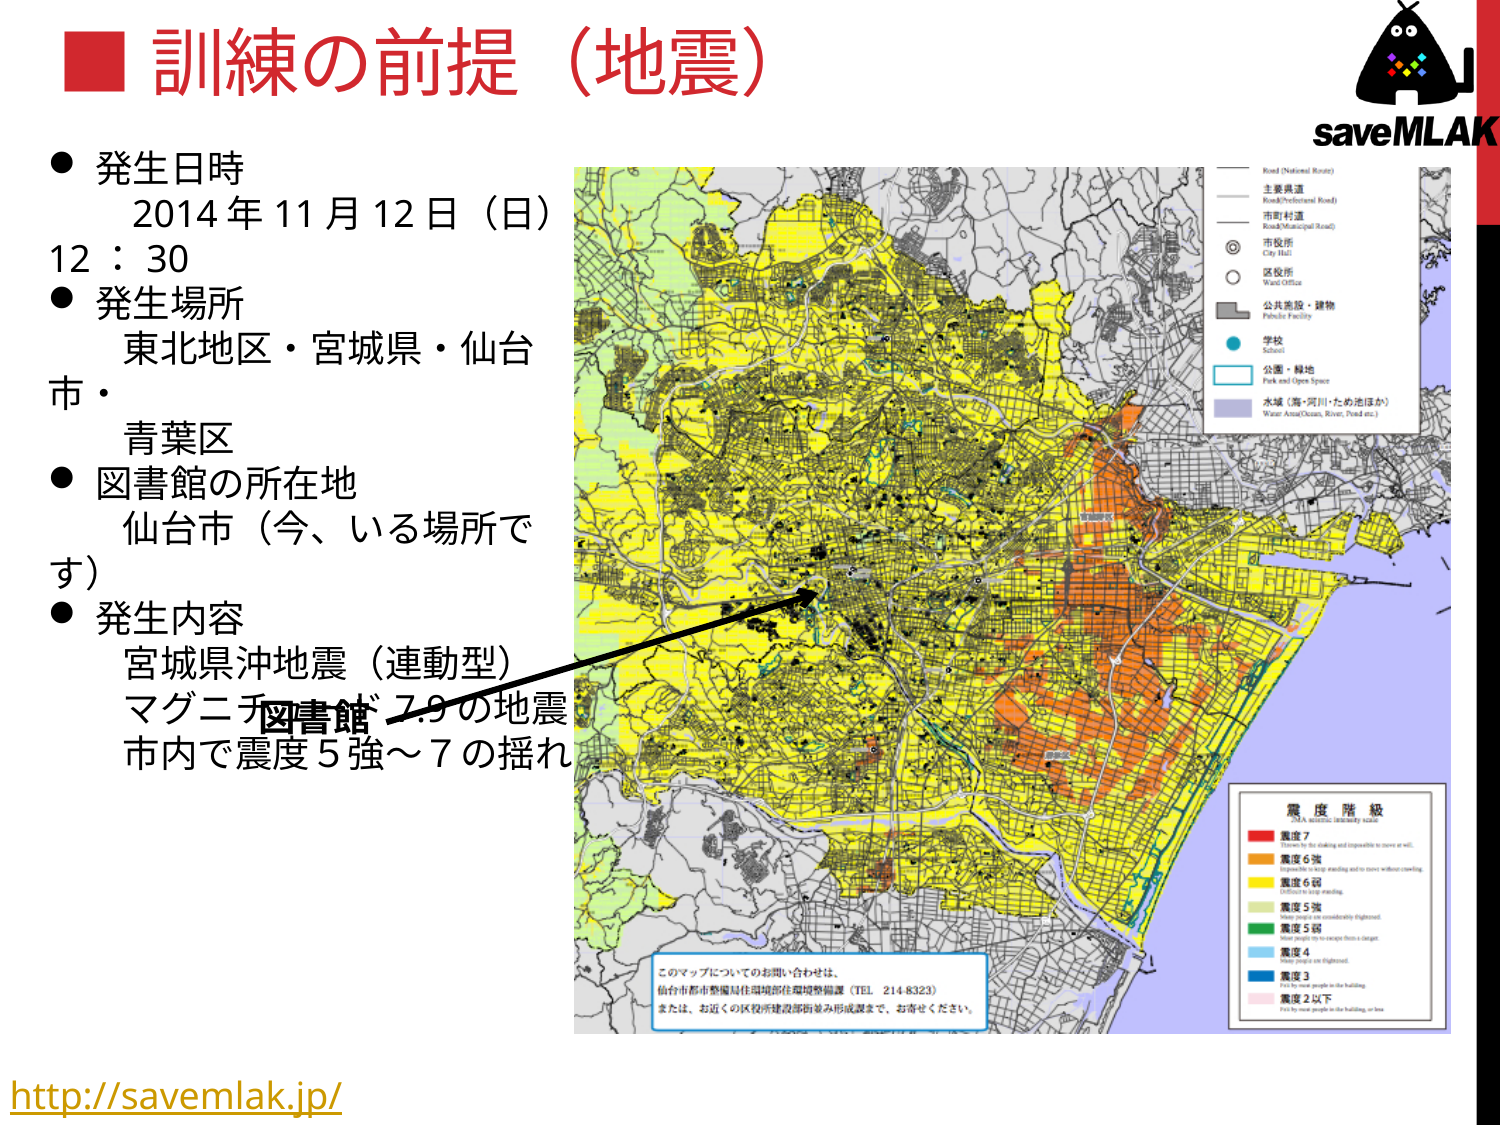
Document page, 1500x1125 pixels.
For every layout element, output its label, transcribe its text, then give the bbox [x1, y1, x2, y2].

picture [573, 166, 1452, 1035]
title ■訓練の前提（地震） [42, 40, 1281, 114]
text_box 図書館 [100, 692, 529, 755]
text_box http://savemlak.jp/ [0, 1064, 358, 1125]
picture [1313, 0, 1500, 146]
text_box 発生日時 2014年11月12日（日）12：30 発生場所 東北地区・宮城県・仙台市・ 青葉区 図書館の所在地 仙台市（今、いる場所です） 発生内容 宮城県沖地震（連動型） マグニチュード7.9の地震 市内で震度５強～７の揺れ [33, 137, 615, 783]
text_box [385, 592, 819, 723]
